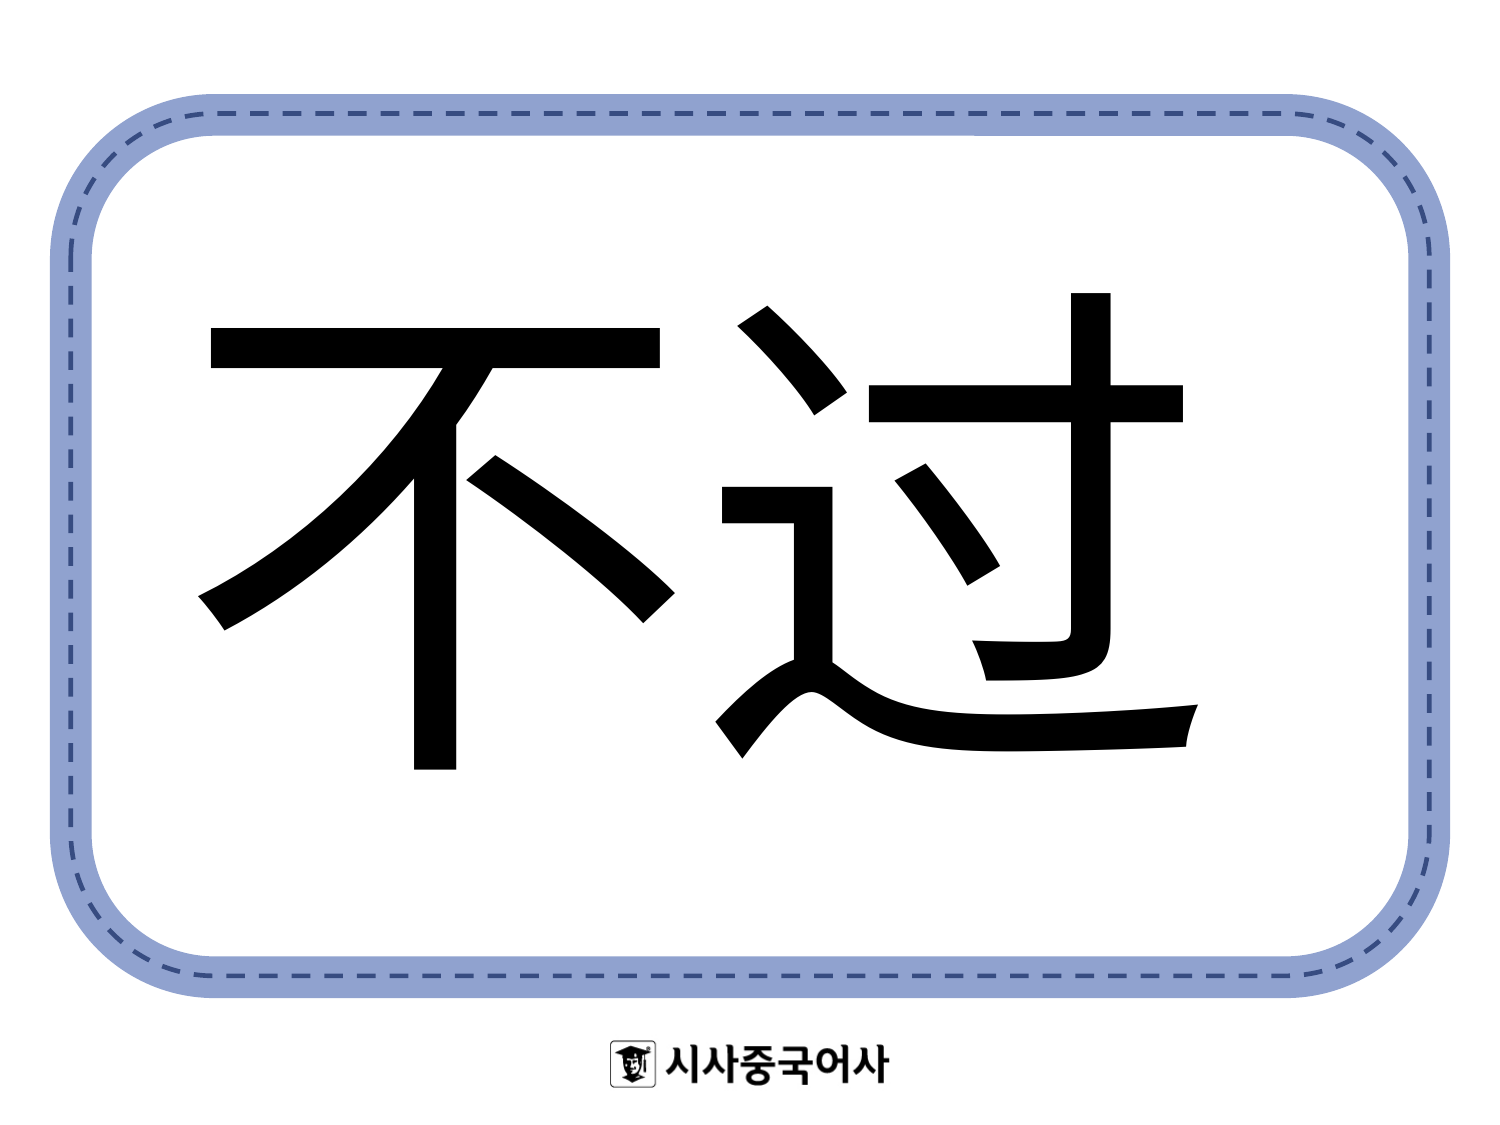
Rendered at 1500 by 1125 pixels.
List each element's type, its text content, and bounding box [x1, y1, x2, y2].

text_box 不过 [145, 189, 1354, 853]
picture [602, 1034, 898, 1094]
